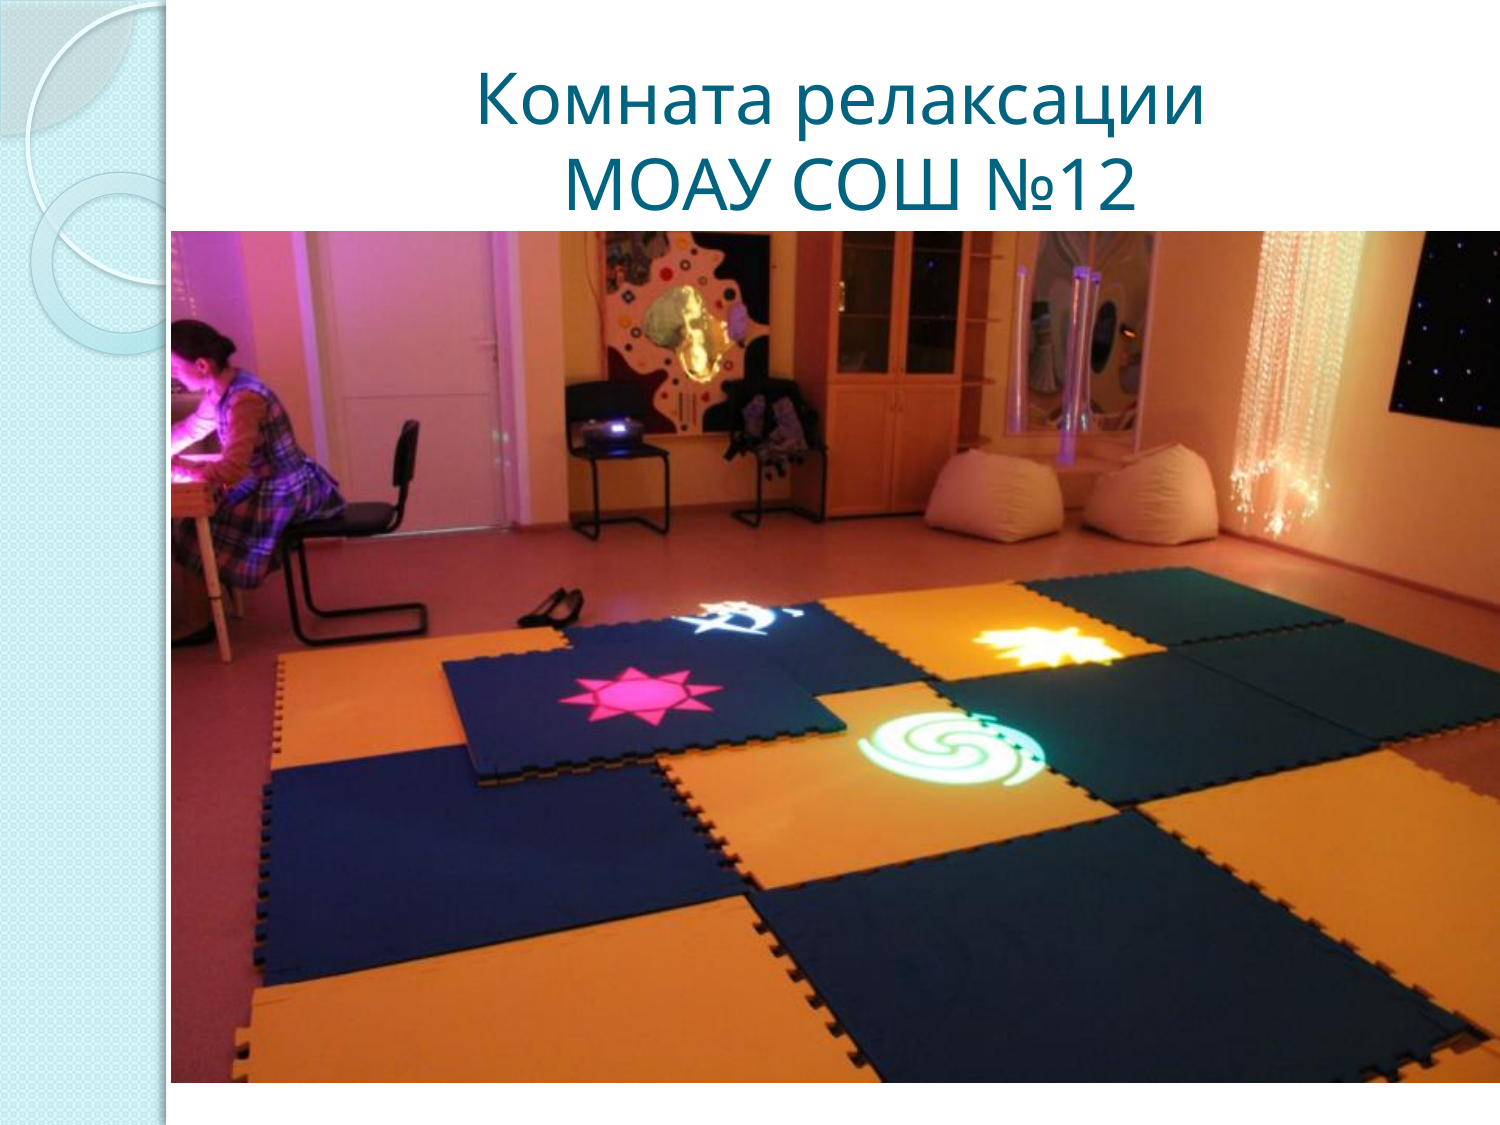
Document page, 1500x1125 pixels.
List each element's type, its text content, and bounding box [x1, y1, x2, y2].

title Комната релаксации МОАУ СОШ №12 [235, 45, 1466, 228]
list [170, 231, 1500, 1083]
